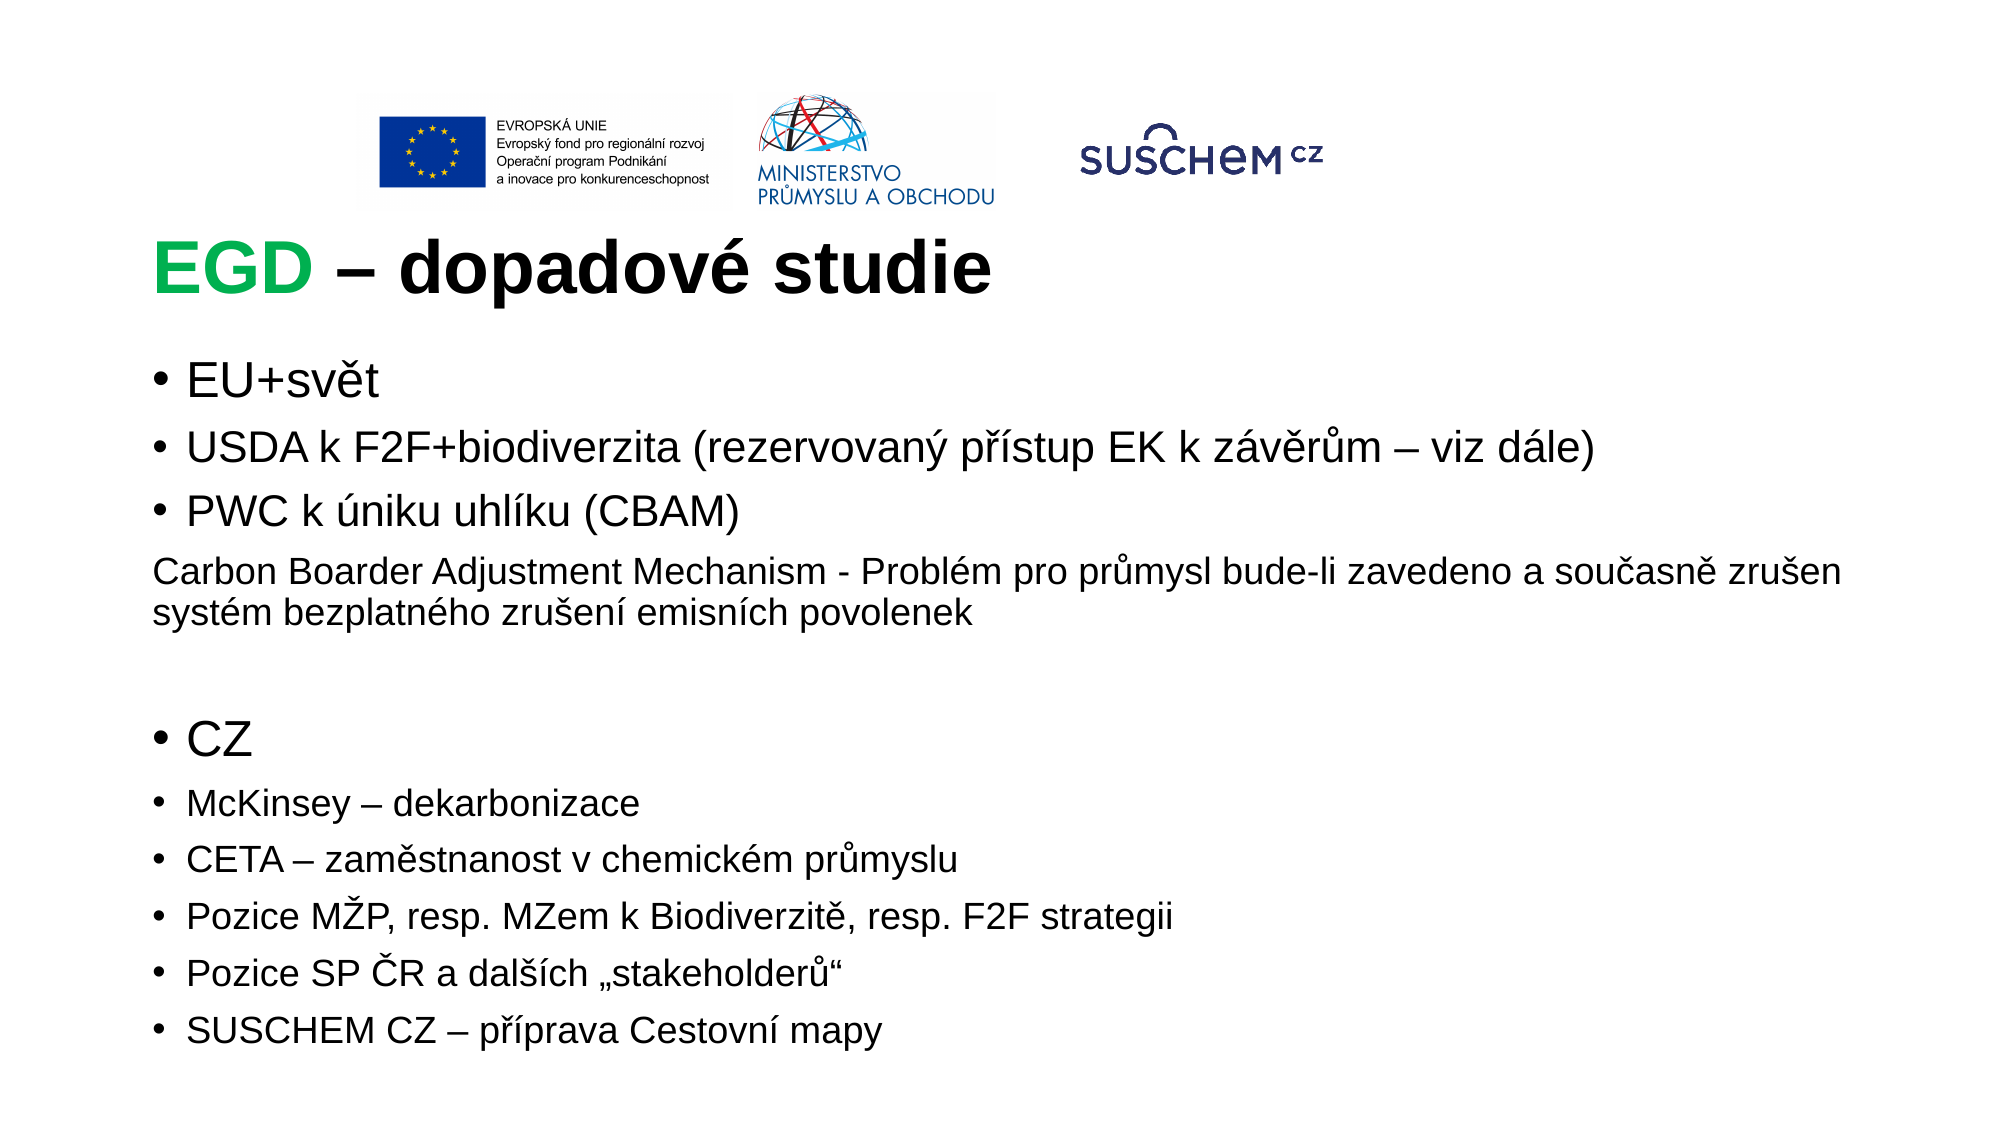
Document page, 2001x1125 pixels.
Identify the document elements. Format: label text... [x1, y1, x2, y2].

list EU+svět USDA k F2F+biodiverzita (rezervovaný přístup EK k závěrům – viz dále) PWC k úniku uhlíku (CBAM) Carbon Boarder Adjustment Mechanism - Problém pro průmysl bude-li zavedeno a současně zrušen systém bezplatného zrušení emisních povolenek CZ McKinsey – dekarbonizace CETA – zaměstnanost v chemickém průmyslu Pozice MŽP, resp. MZem k Biodiverzitě, resp. F2F strategii Pozice SP ČR a dalších „stakeholderů“ SUSCHEM CZ – příprava Cestovní mapy [137, 346, 1863, 1061]
picture [1045, 87, 1357, 160]
title EGD – dopadové studie [137, 160, 1863, 346]
picture [356, 93, 733, 160]
